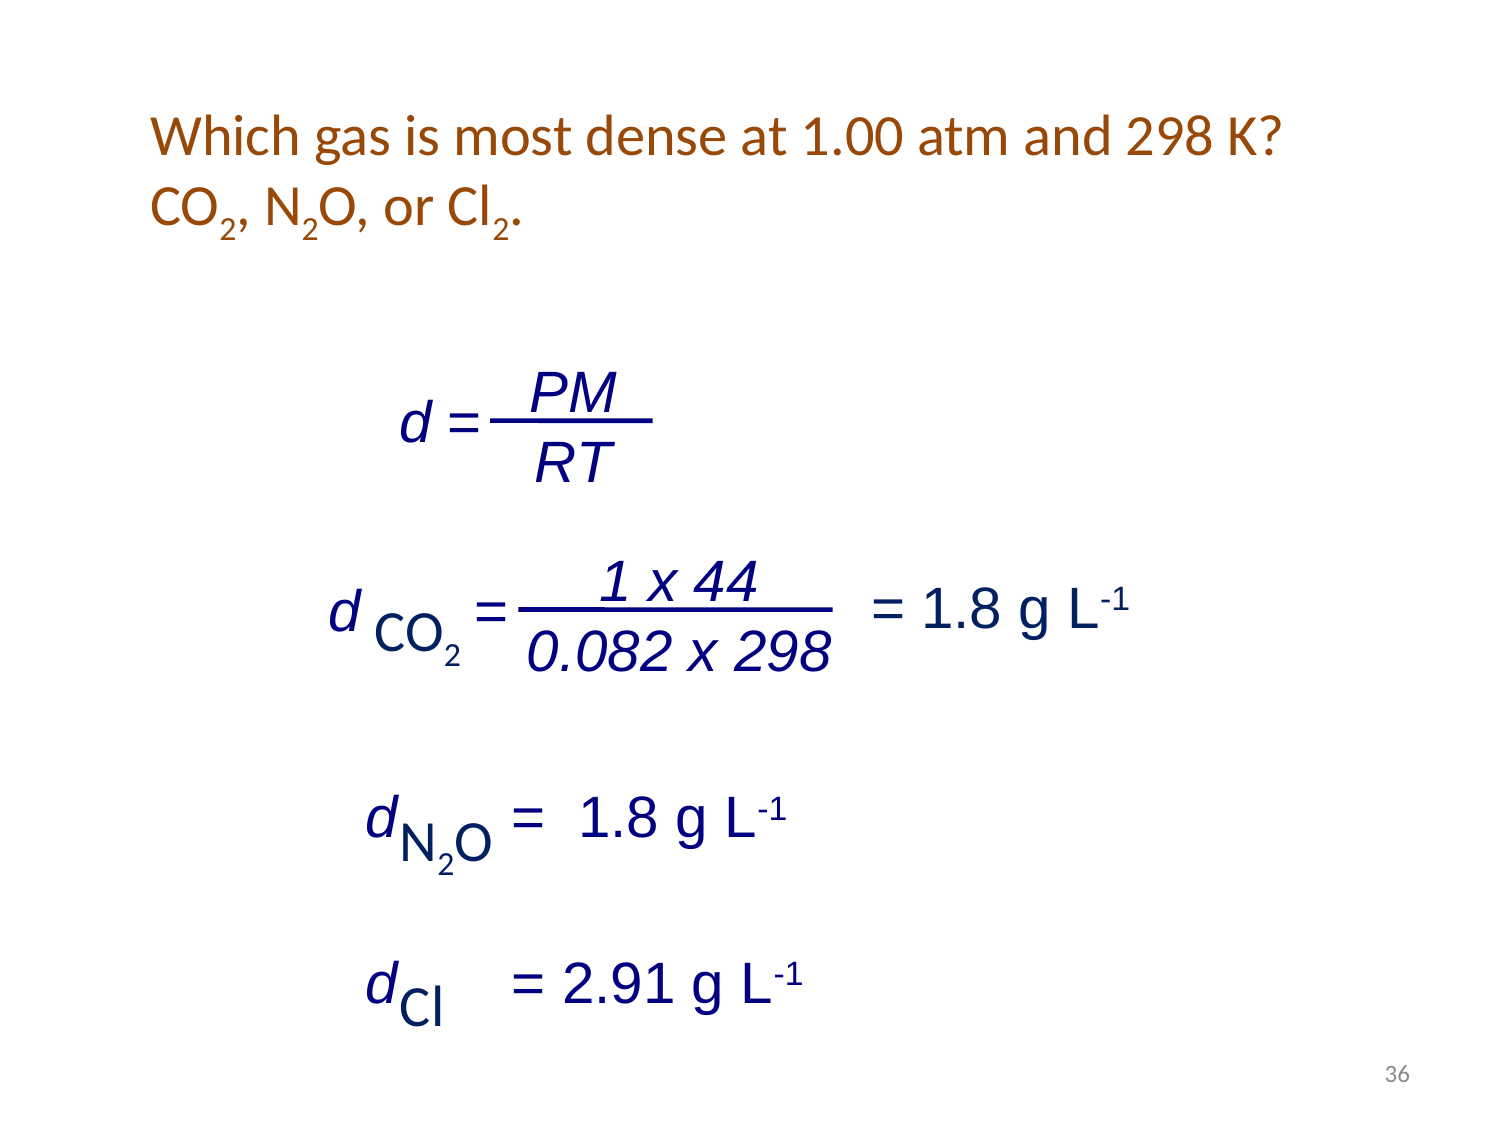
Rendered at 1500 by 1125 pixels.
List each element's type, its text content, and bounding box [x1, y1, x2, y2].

text_box d = 2.91 g L-1 [351, 937, 852, 1023]
text_box = 1.8 g L-1 [856, 562, 1199, 648]
text_box N2O [385, 795, 551, 890]
text_box Which gas is most dense at 1.00 atm and 298 K? CO2, N2O, or Cl2. [135, 89, 1341, 255]
text_box Cl [385, 961, 551, 1046]
text_box d = 1.8 g L-1 [351, 771, 803, 857]
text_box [312, 535, 849, 693]
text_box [383, 346, 653, 504]
slide_number 36 [1074, 1042, 1425, 1103]
